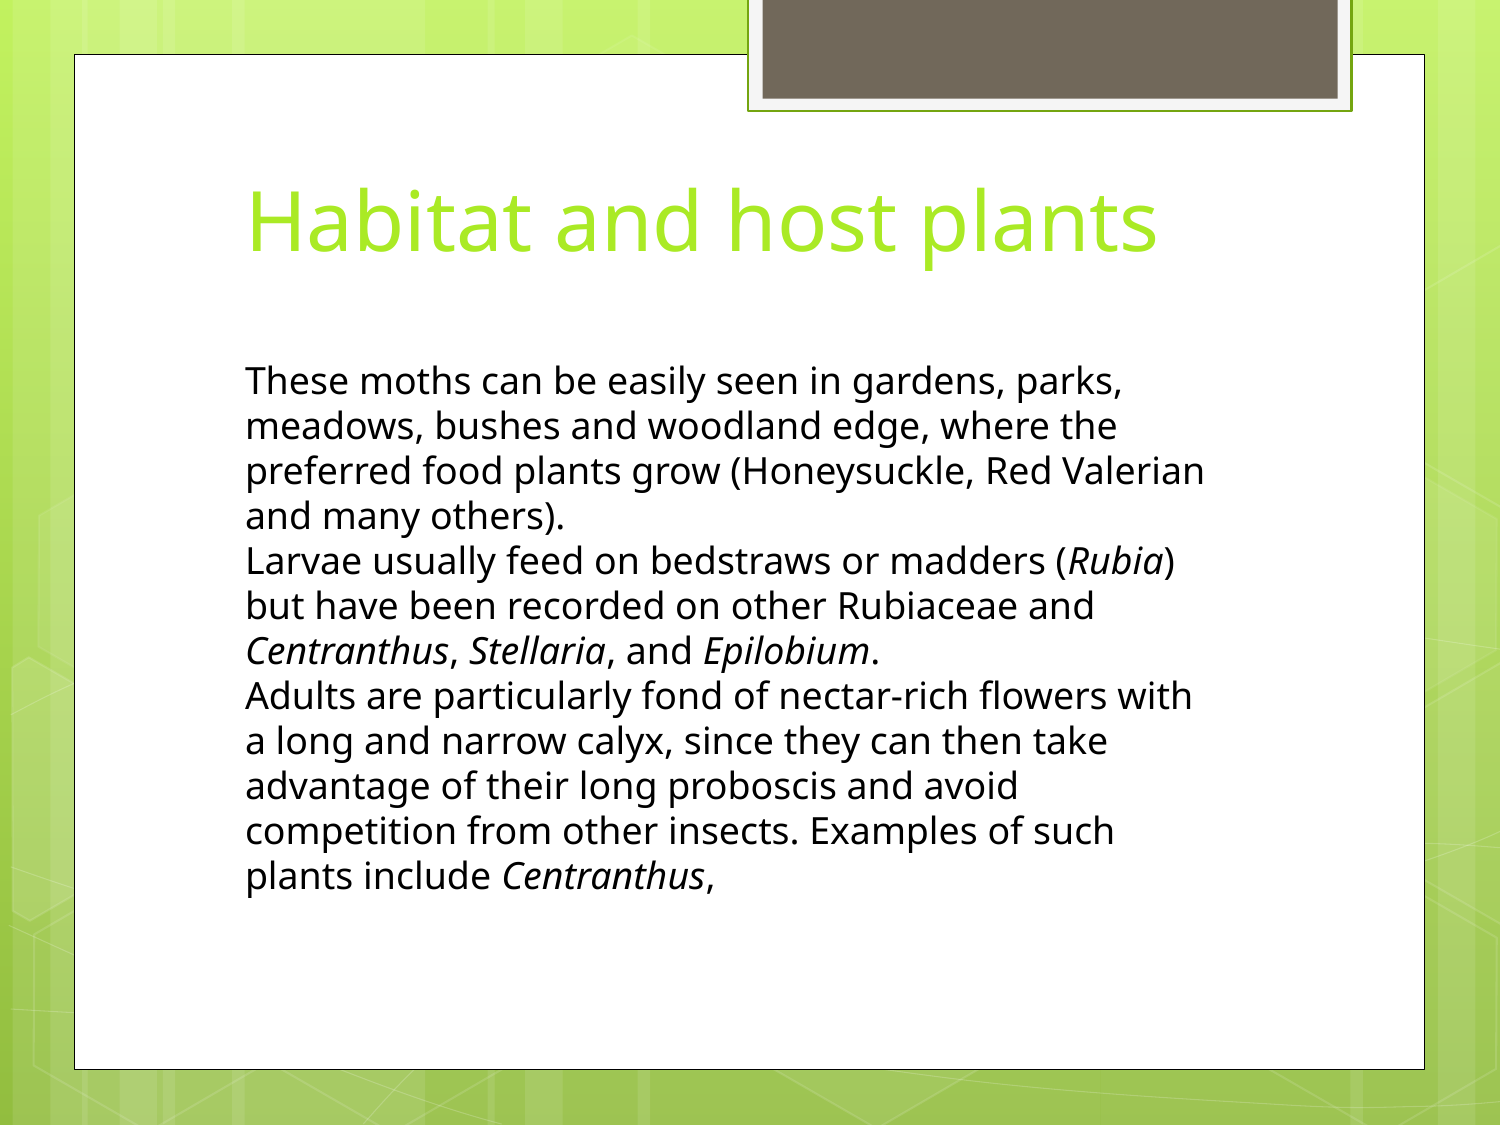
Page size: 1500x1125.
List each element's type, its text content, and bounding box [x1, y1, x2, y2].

text_box These moths can be easily seen in gardens, parks, meadows, bushes and woodland edge, where the preferred food plants grow (Honeysuckle, Red Valerian and many others). Larvae usually feed on bedstraws or madders (Rubia) but have been recorded on other Rubiaceae and Centranthus, Stellaria, and Epilobium. Adults are particularly fond of nectar-rich flowers with a long and narrow calyx, since they can then take advantage of their long proboscis and avoid competition from other insects. Examples of such plants include Centranthus, [230, 349, 1223, 905]
text_box Habitat and host plants [230, 160, 1329, 276]
